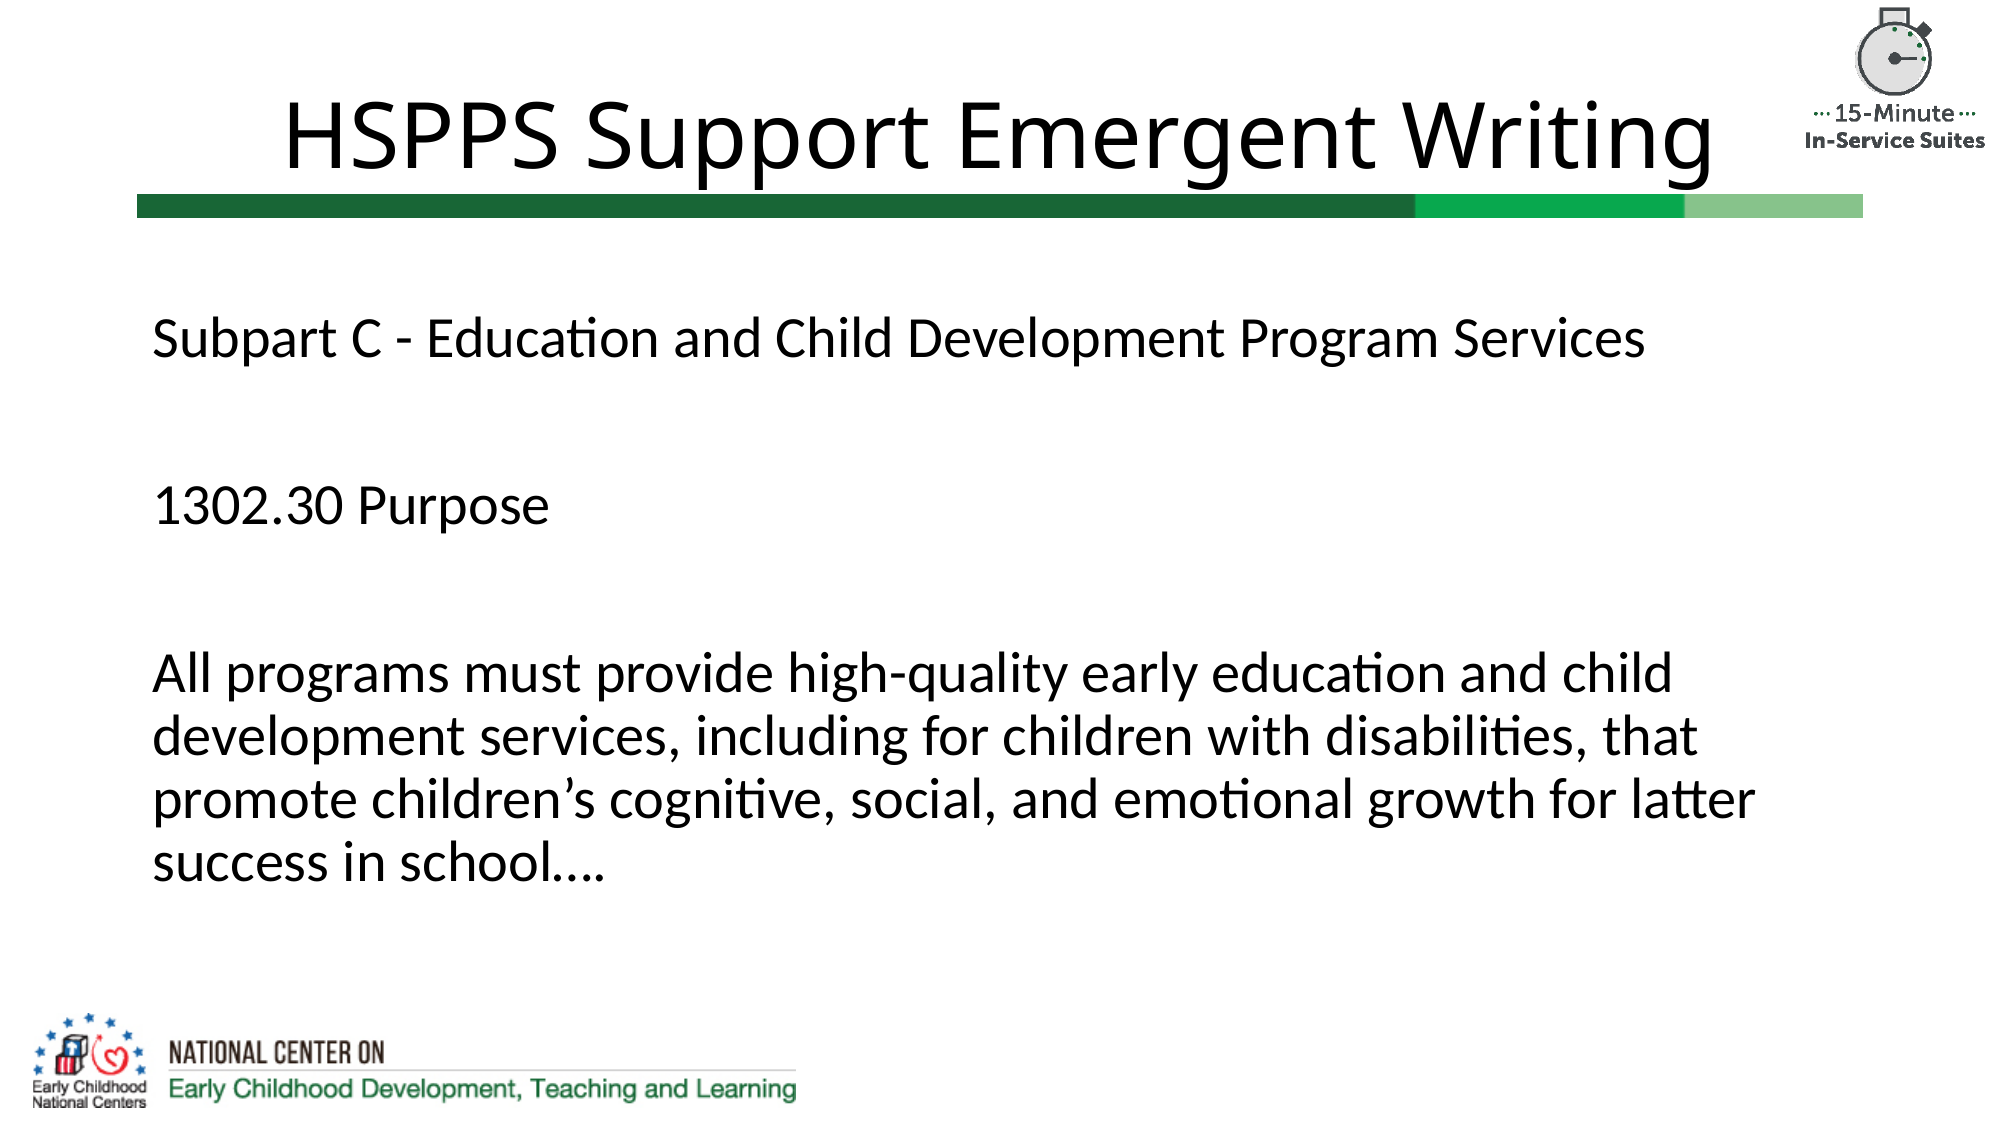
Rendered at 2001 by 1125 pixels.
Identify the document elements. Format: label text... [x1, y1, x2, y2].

picture [33, 1013, 796, 1108]
list Subpart C - Education and Child Development Program Services 1302.30 Purpose All programs must provide high-quality early education and child development services, including for children with disabilities, that promote children’s cognitive, social, and emotional growth for latter success in school…. [137, 299, 1863, 1014]
title HSPPS Support Emergent Writing [137, 59, 1863, 218]
picture [1790, 0, 1999, 161]
